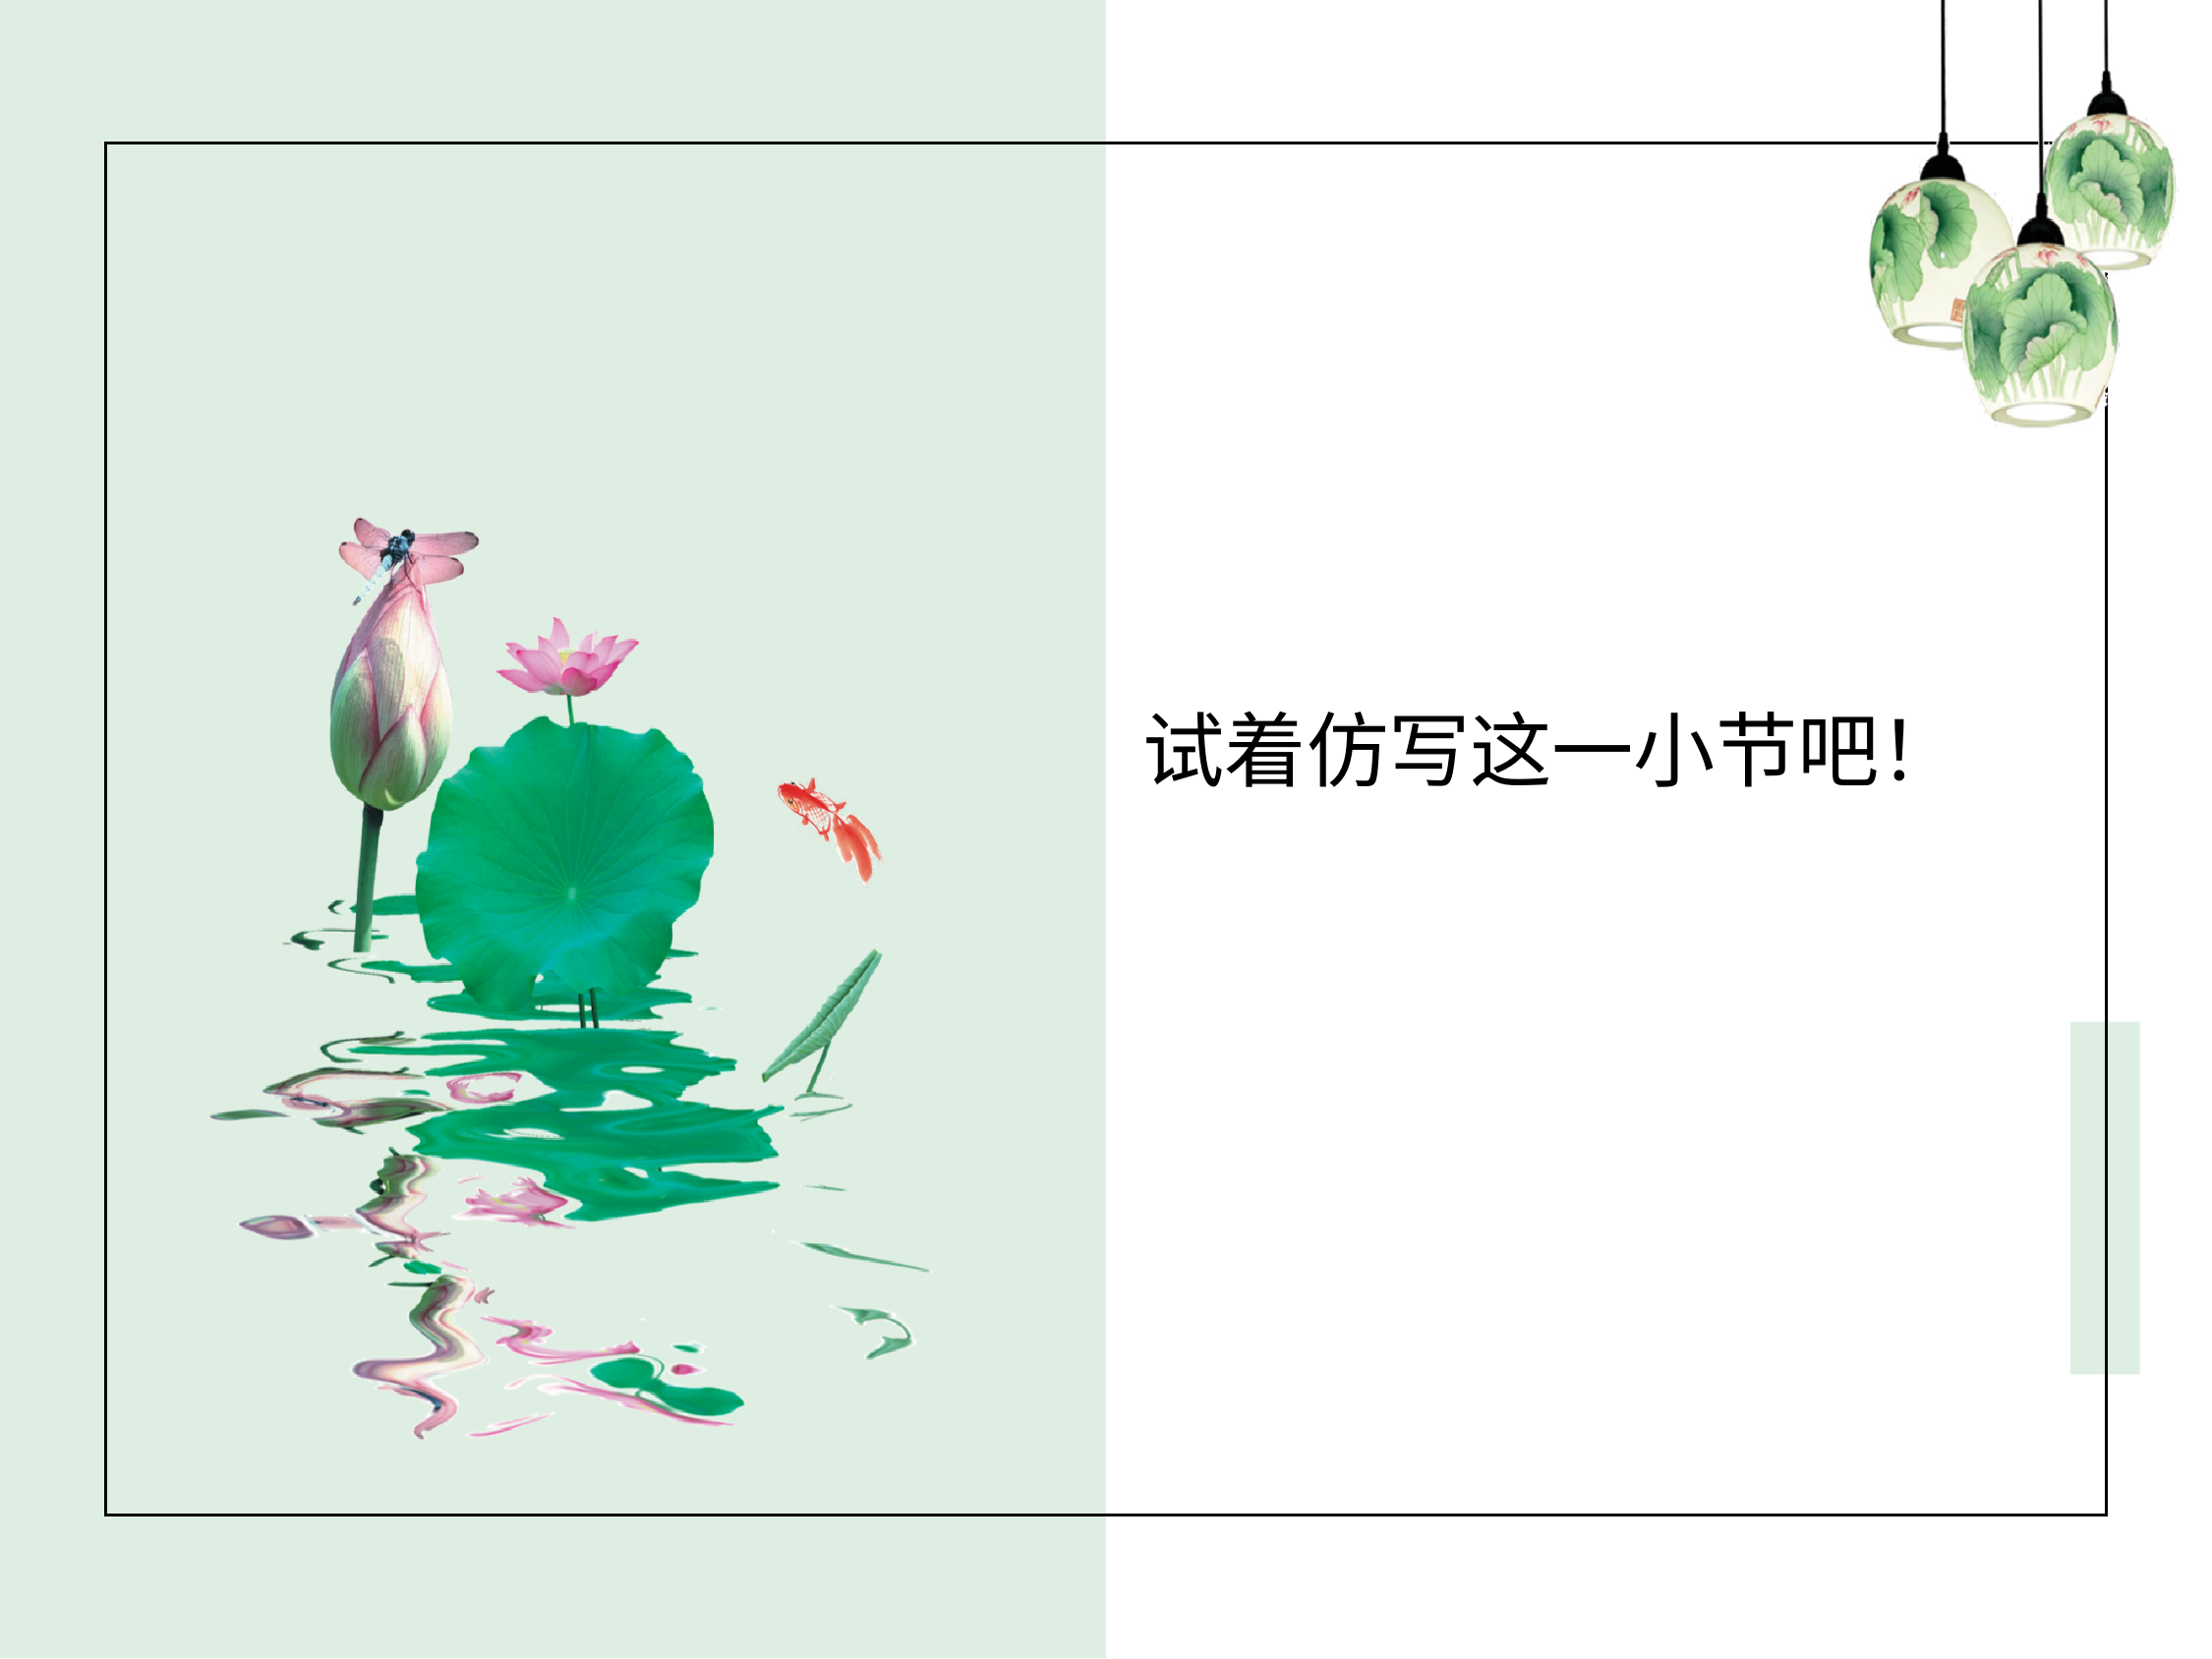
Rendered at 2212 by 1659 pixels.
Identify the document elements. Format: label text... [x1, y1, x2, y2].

picture [105, 456, 987, 1587]
text_box 试着仿写这一小节吧！ [1129, 691, 2095, 805]
picture [1866, 0, 2179, 434]
